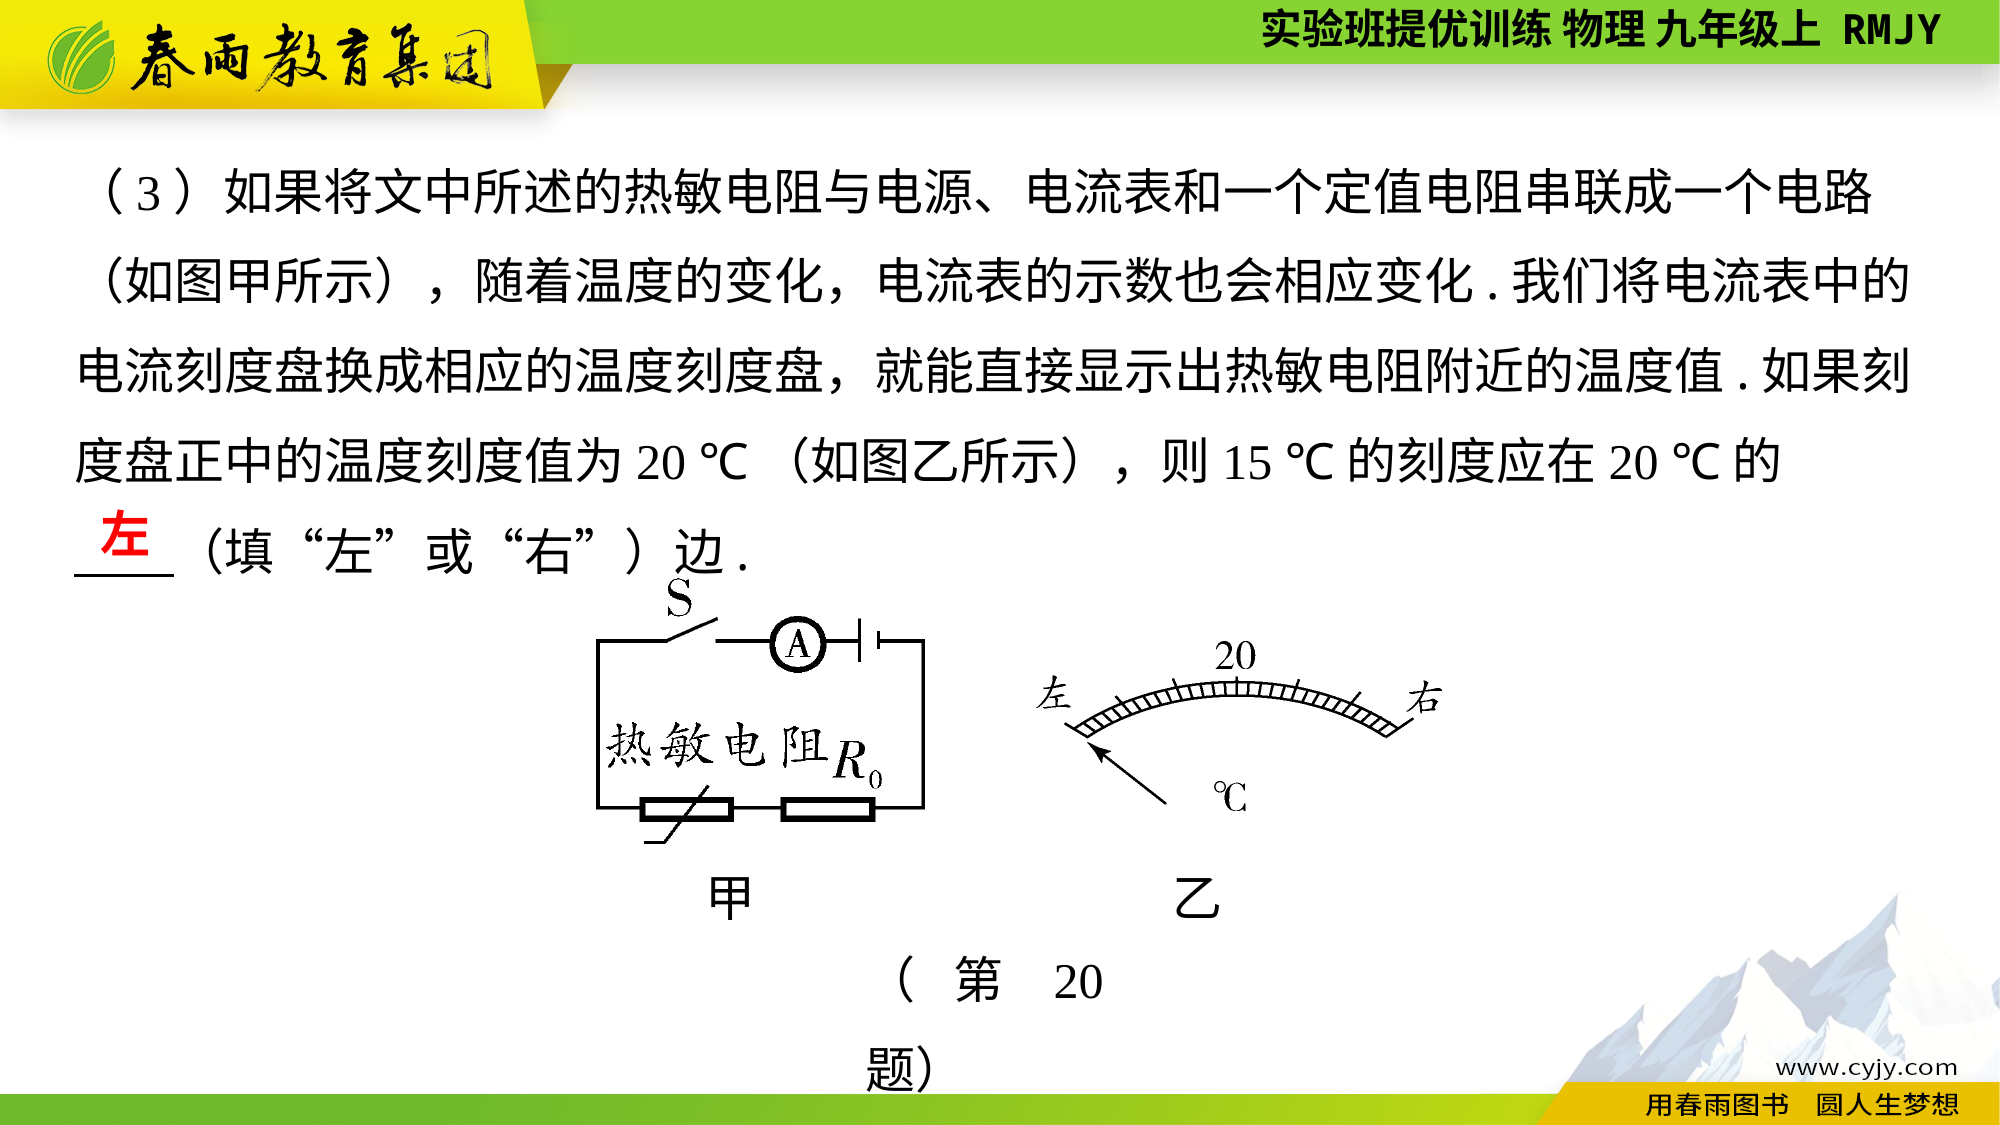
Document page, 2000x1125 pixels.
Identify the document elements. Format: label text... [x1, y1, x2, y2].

text_box 甲 乙 [691, 878, 1691, 934]
text_box 左 [85, 495, 166, 571]
picture [0, 0, 2000, 1125]
text_box （第20题） [850, 911, 1131, 1016]
list （3）如果将文中所述的热敏电阻与电源、电流表和一个定值电阻串联成一个电路（如图甲所示），随着温度的变化，电流表的示数也会相应变化.我们将电流表中的电流刻度盘换成相应的温度刻度盘，就能直接显示出热敏电阻附近的温度值.如果刻度盘正中的温度刻度值为20 ℃（如图乙所示），则15 ℃的刻度应在20 ℃的 （填“左”或“右”）边. [59, 122, 1944, 592]
